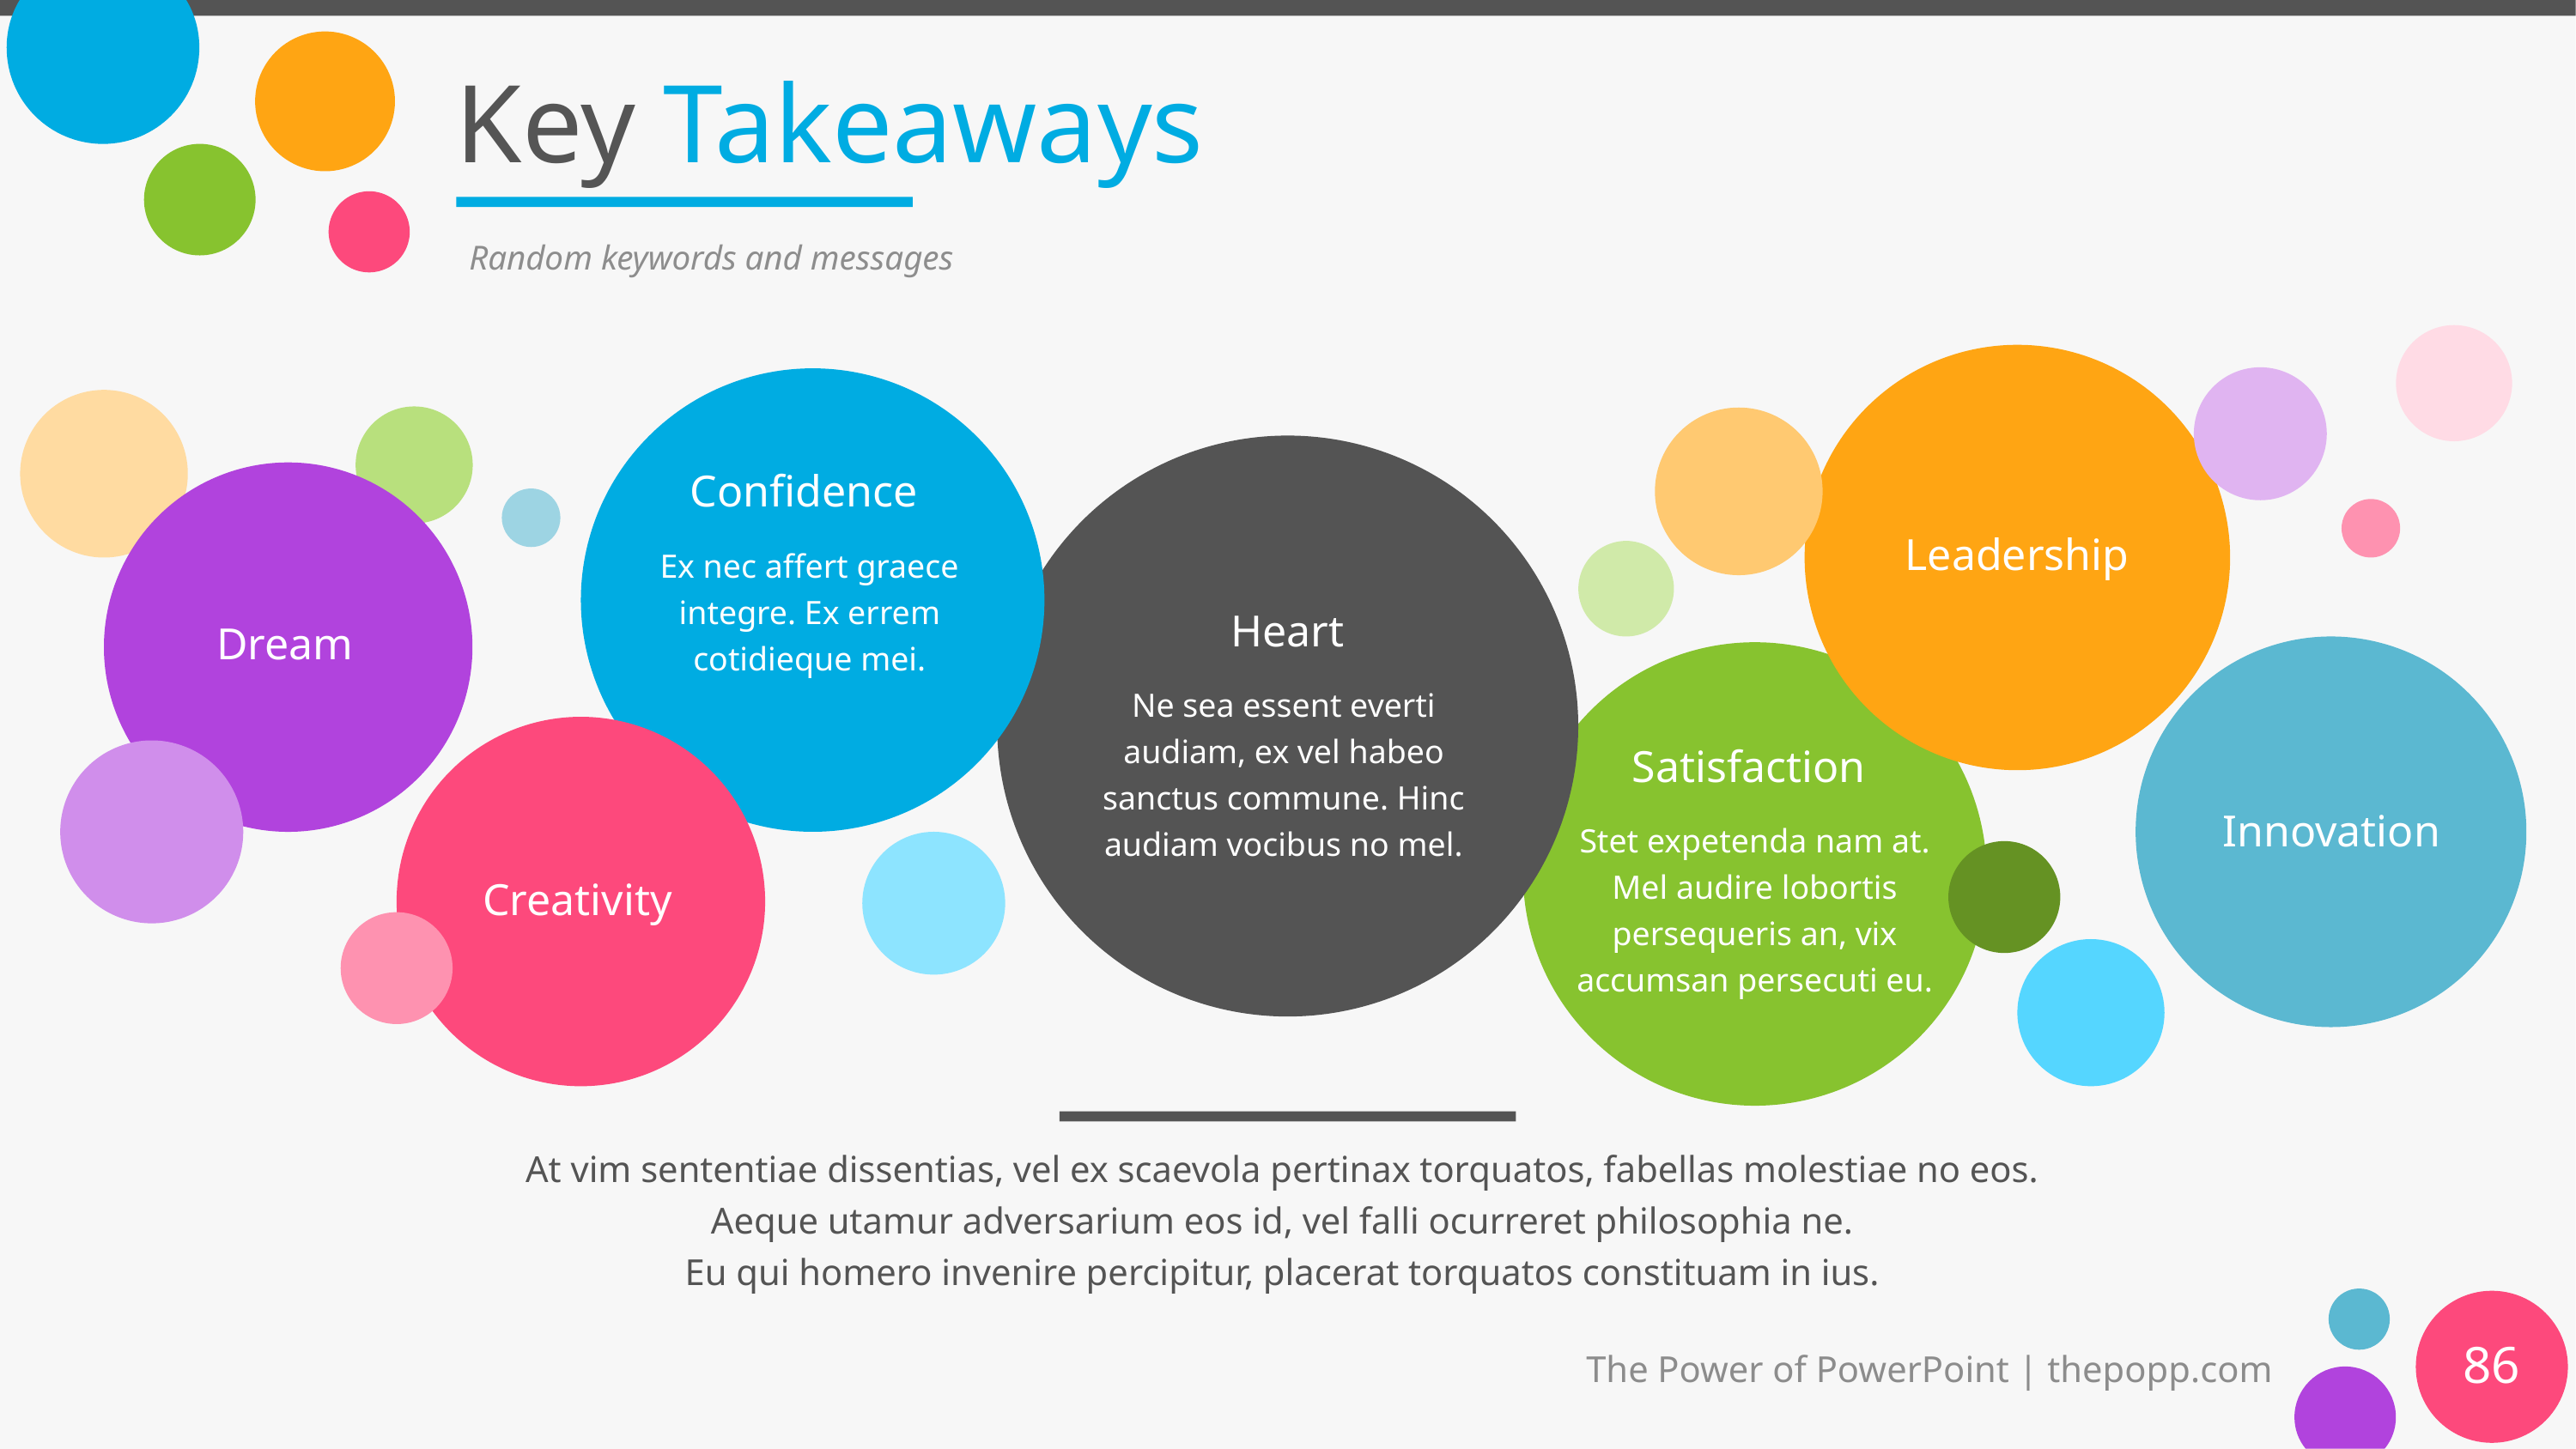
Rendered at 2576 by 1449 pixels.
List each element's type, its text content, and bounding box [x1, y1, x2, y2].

list Ne sea essent everti audiam, ex vel habeo sanctus commune. Hinc audiam vocibus no mel. [1044, 665, 1523, 899]
list Heart [1107, 574, 1469, 665]
list Satisfaction [1568, 710, 1930, 801]
list Innovation [2136, 775, 2527, 885]
list Ex nec affert graece integre. Ex errem cotidieque mei. [597, 526, 1023, 759]
list Stet expetenda nam at. Mel audire lobortis persequeris an, vix accumsan persecuti eu. [1542, 801, 1968, 1034]
list Confidence [623, 435, 985, 526]
footer The Power of PowerPoint | thepopp.com [1479, 1332, 2296, 1410]
list Creativity [396, 844, 759, 954]
list At vim sententiae dissentias, vel ex scaevola pertinax torquatos, fabellas molestiae no eos. Aeque utamur adversarium eos id, vel falli ocurreret philosophia ne. Eu qui homero invenire percipitur, placerat torquatos constituam in ius. [253, 1125, 2321, 1331]
list Dream [104, 588, 466, 698]
list Random keywords and messages [446, 217, 2465, 288]
list Leadership [1822, 499, 2213, 608]
slide_number 86 [2415, 1328, 2568, 1406]
title Key Takeaways [433, 34, 2454, 204]
